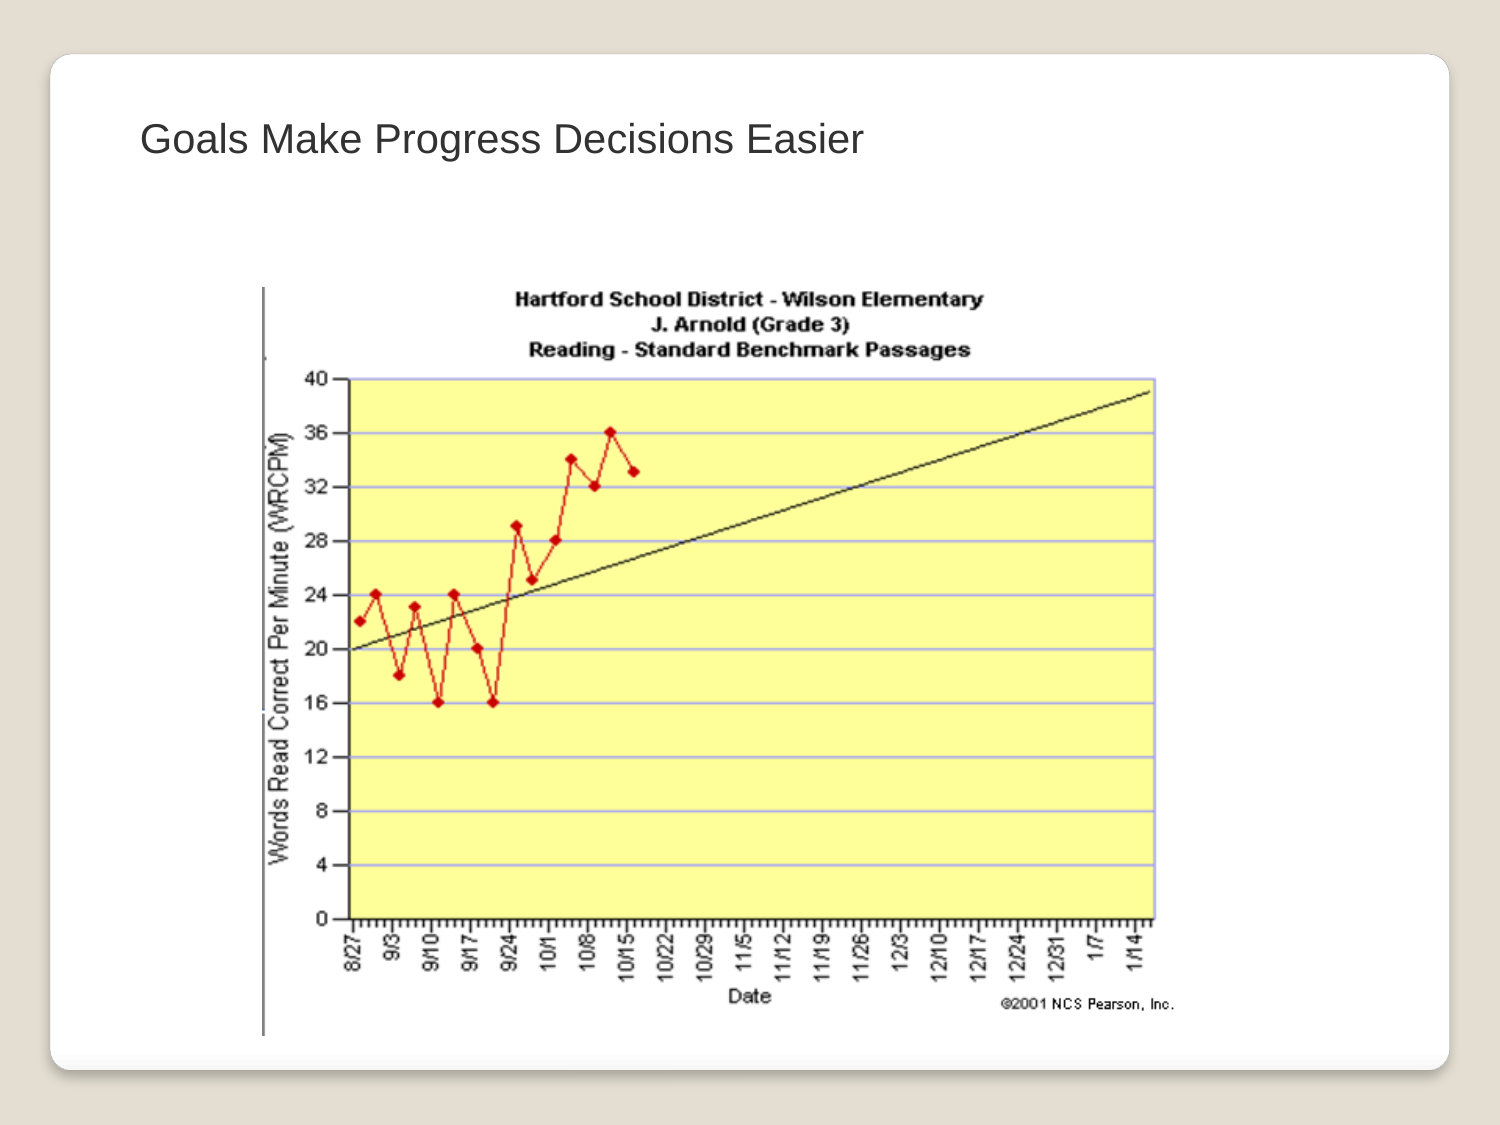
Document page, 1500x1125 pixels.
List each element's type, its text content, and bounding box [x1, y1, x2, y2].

picture [262, 287, 1234, 1037]
text_box Goals Make Progress Decisions Easier [124, 112, 1413, 170]
